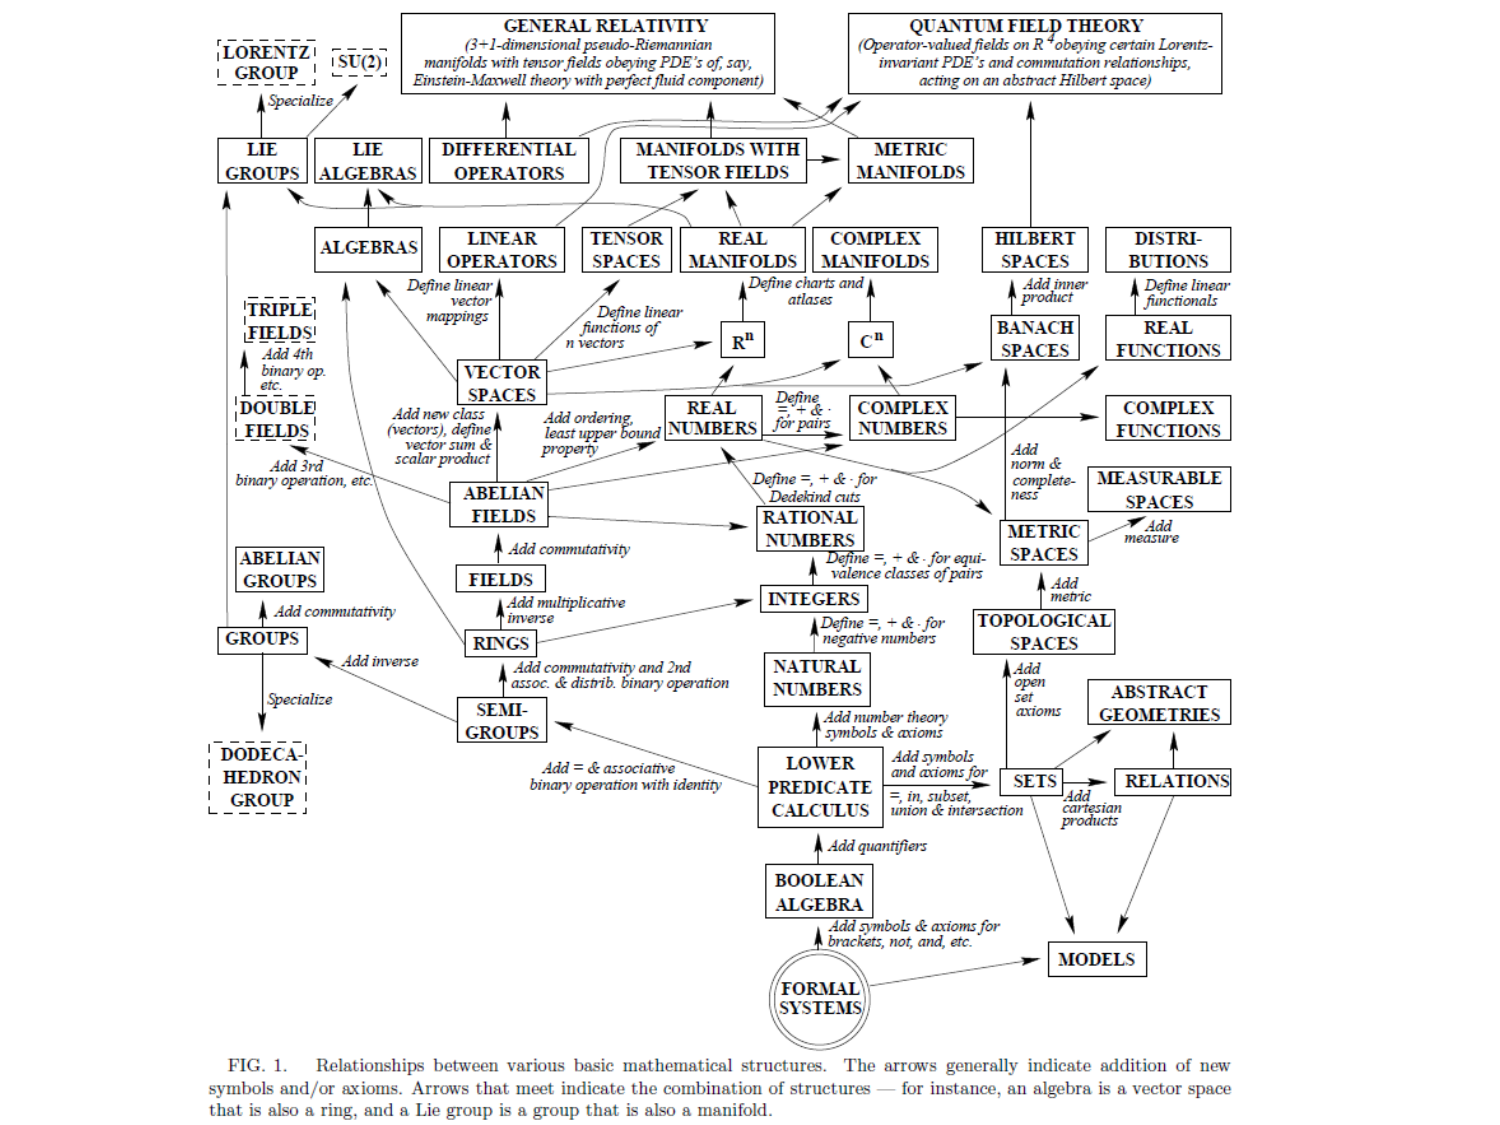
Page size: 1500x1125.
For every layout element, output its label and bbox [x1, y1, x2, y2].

picture [187, 0, 1257, 1125]
